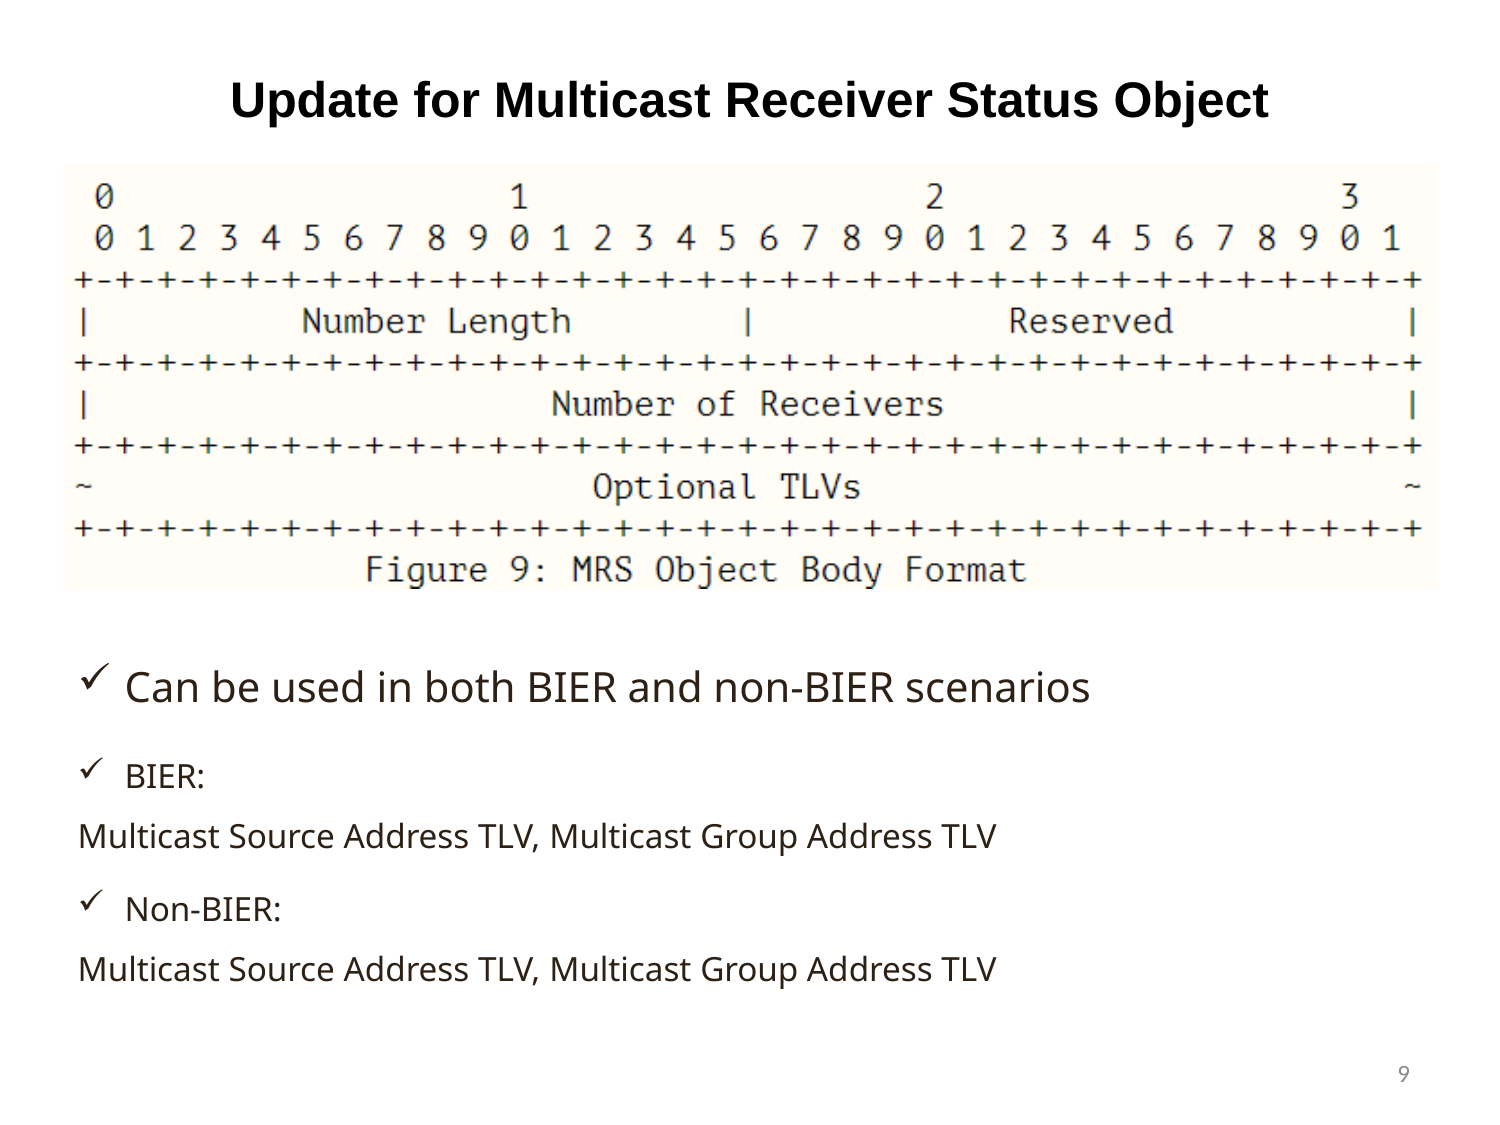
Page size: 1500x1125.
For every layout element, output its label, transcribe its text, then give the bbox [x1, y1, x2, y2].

slide_number 9 [1074, 1042, 1425, 1103]
picture [62, 164, 1439, 590]
title Update for Multicast Receiver Status Object [74, 30, 1426, 163]
text_box Can be used in both BIER and non-BIER scenarios BIER: Multicast Source Address TLV, Multicast Group Address TLV Non-BIER: Multicast Source Address TLV, Multicast Group Address TLV [63, 628, 1461, 996]
